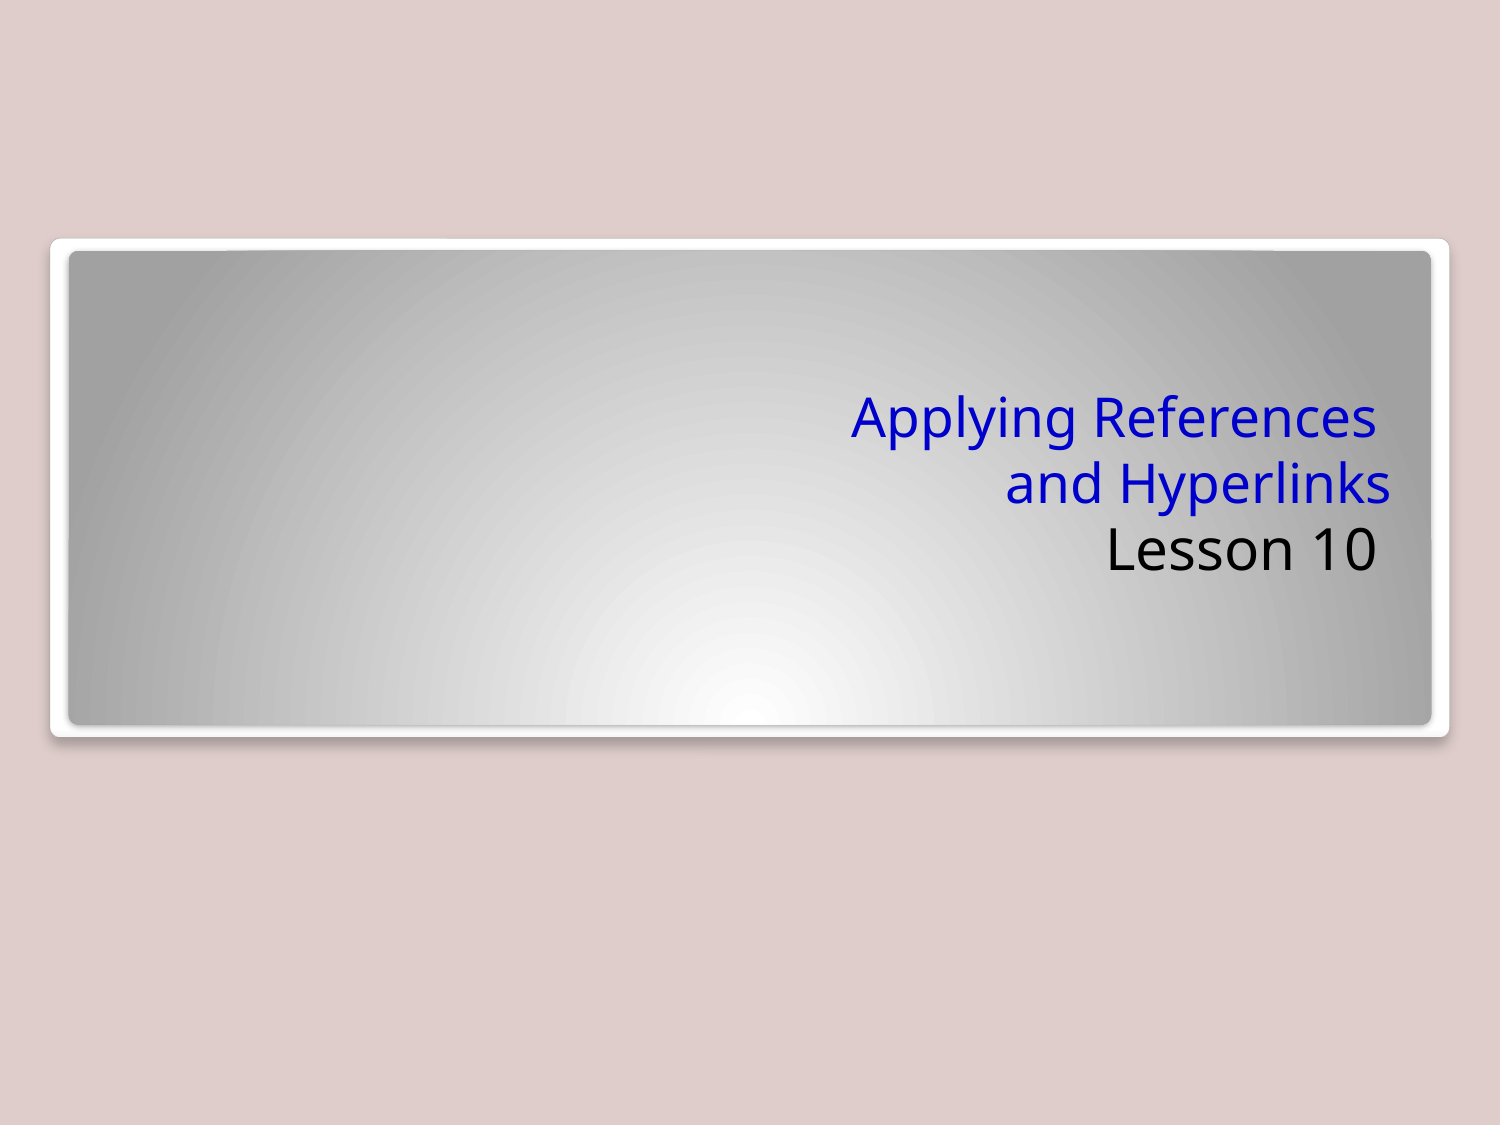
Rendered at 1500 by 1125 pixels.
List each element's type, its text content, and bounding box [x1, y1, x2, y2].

text_box [65, 247, 1435, 728]
title Applying References and Hyperlinks [0, 374, 1401, 523]
text_box [46, 235, 1453, 741]
list Lesson 10 [49, 512, 1393, 688]
